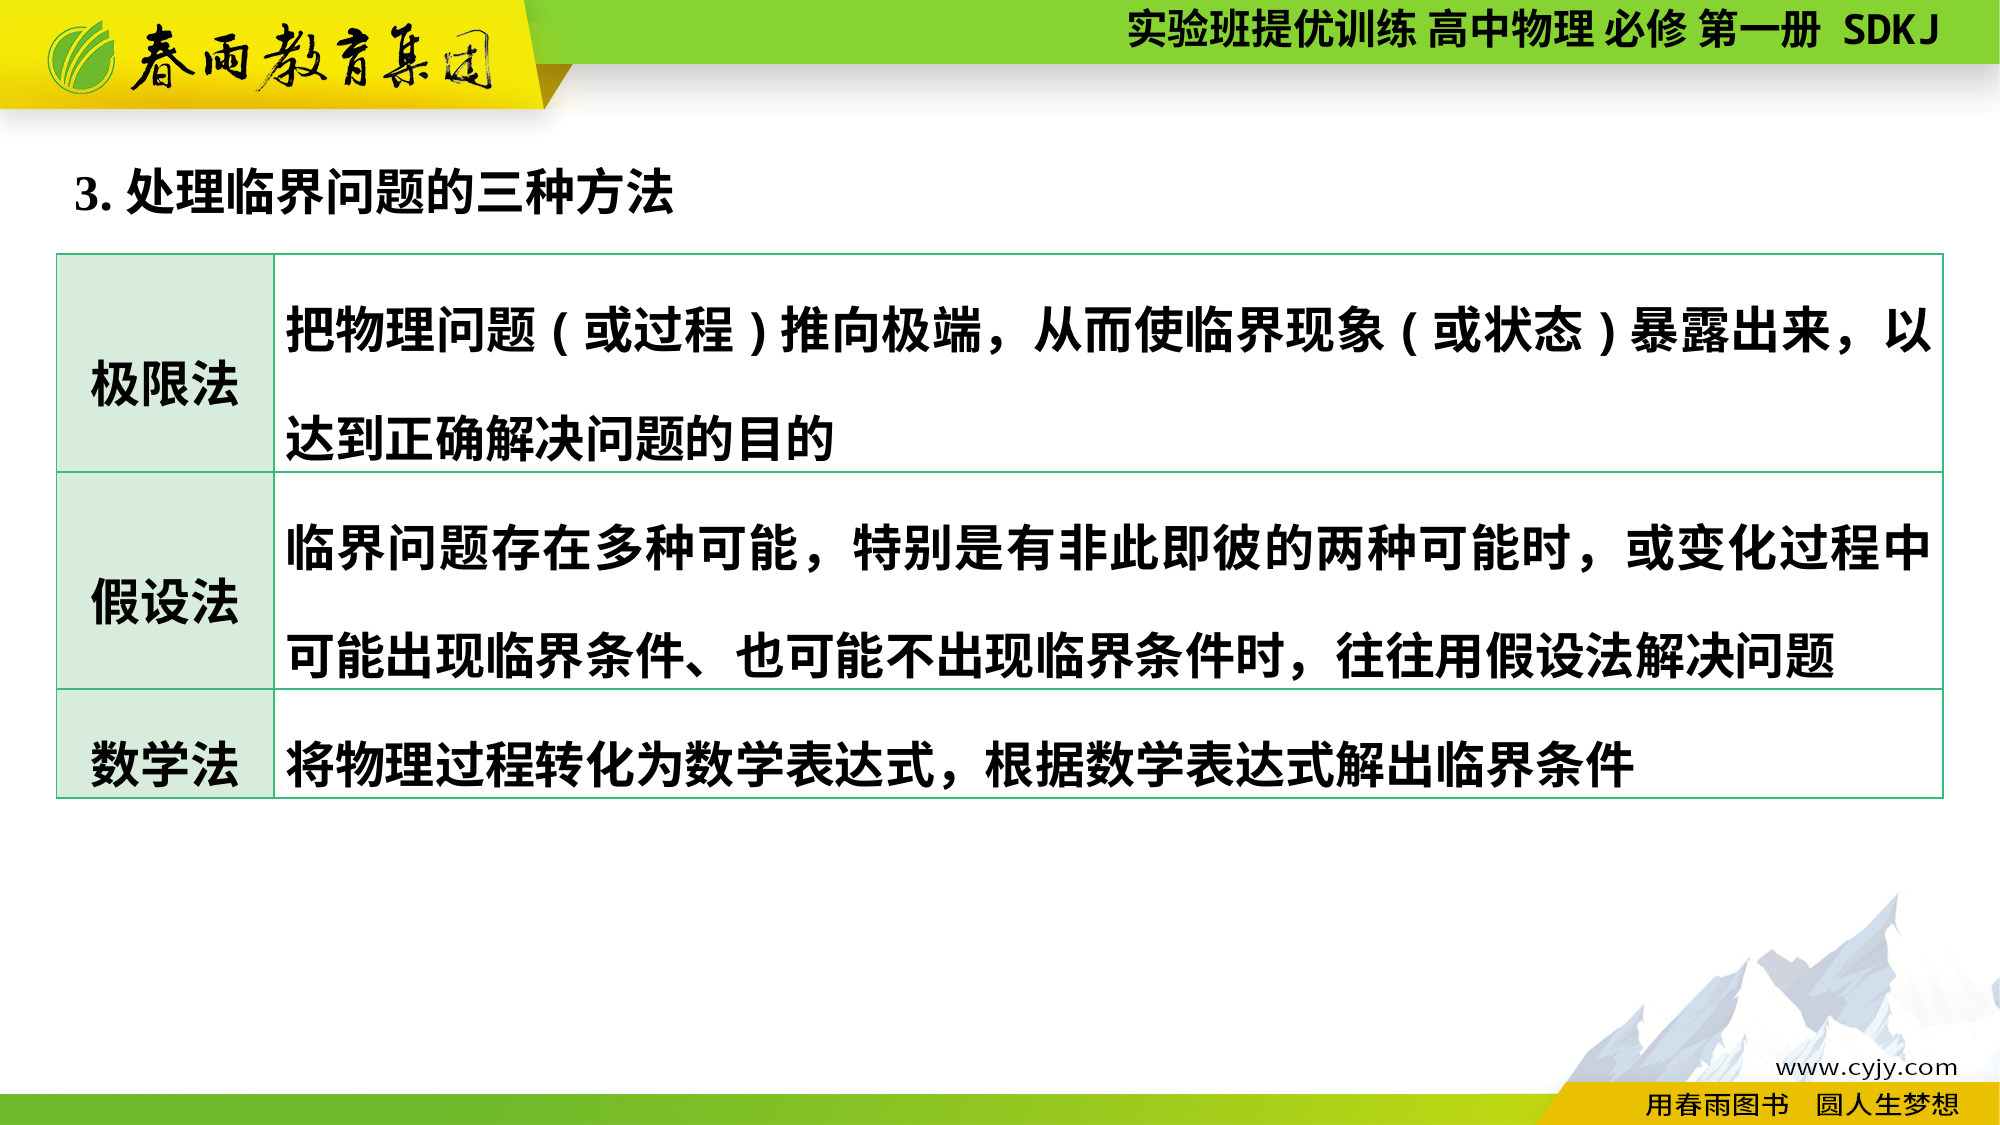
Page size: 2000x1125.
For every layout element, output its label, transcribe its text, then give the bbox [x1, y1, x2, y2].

table_cell 临界问题存在多种可能，特别是有非此即彼的两种可能时，或变化过程中可能出现临界条件、也可能不出现临界条件时，往往用假设法解决问题 [275, 473, 1942, 688]
table_cell 将物理过程转化为数学表达式，根据数学表达式解出临界条件 [275, 690, 1942, 797]
list 3.处理临界问题的三种方法 [59, 122, 1944, 217]
picture [0, 0, 2000, 1125]
table_cell 假设法 [57, 473, 273, 688]
table_cell 数学法 [57, 690, 273, 797]
table_header 极限法 [57, 255, 273, 471]
table_header 把物理问题(或过程)推向极端，从而使临界现象(或状态)暴露出来，以达到正确解决问题的目的 [275, 255, 1942, 471]
